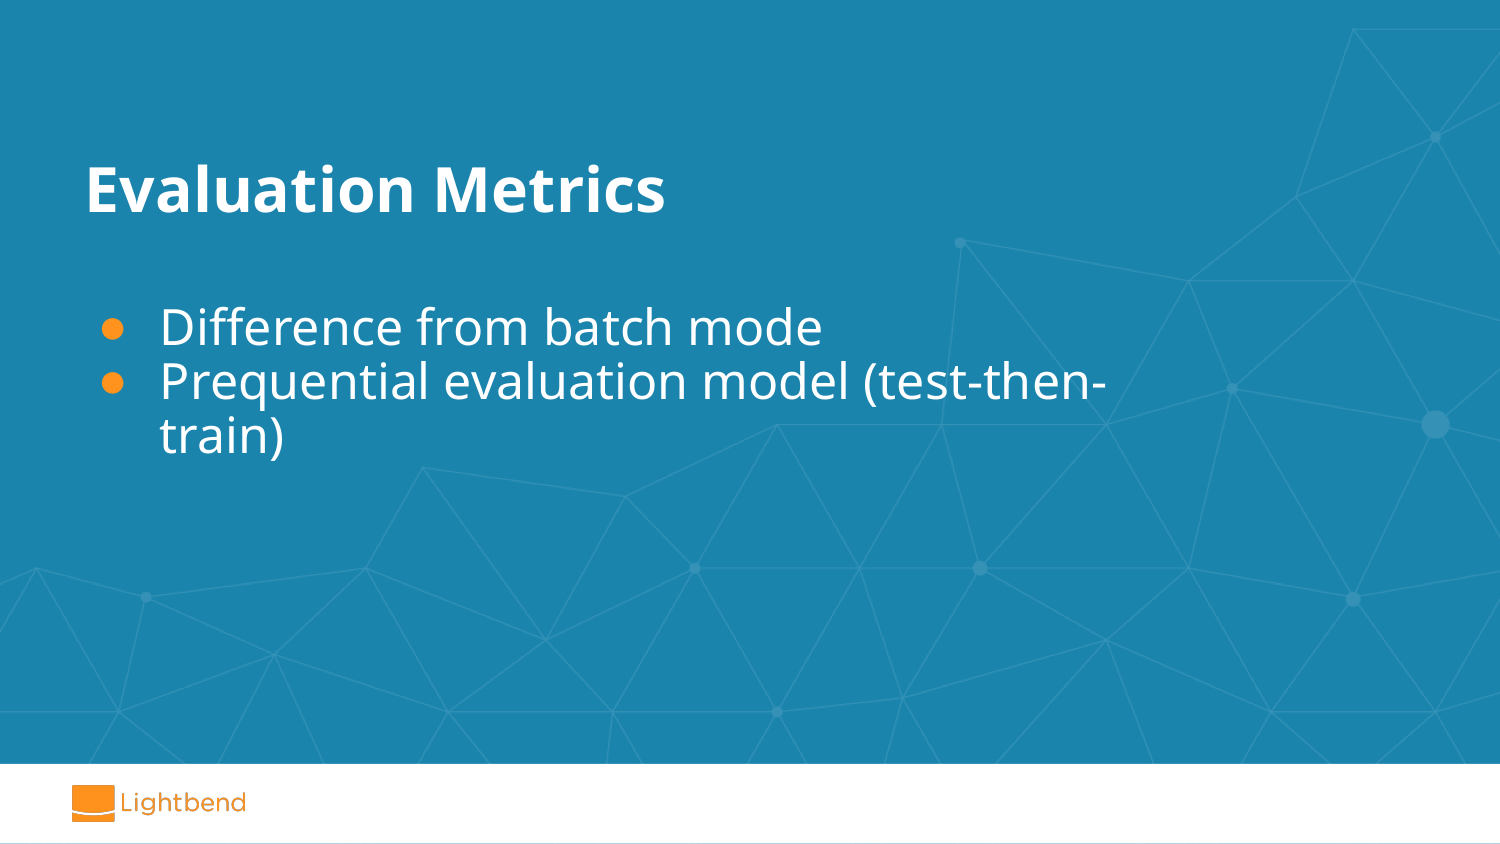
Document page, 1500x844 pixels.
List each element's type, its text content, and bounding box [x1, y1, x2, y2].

title Evaluation Metrics [84, 158, 1210, 284]
picture [72, 785, 245, 822]
subtitle Difference from batch mode Prequential evaluation model (test-then-train) [84, 302, 1210, 507]
